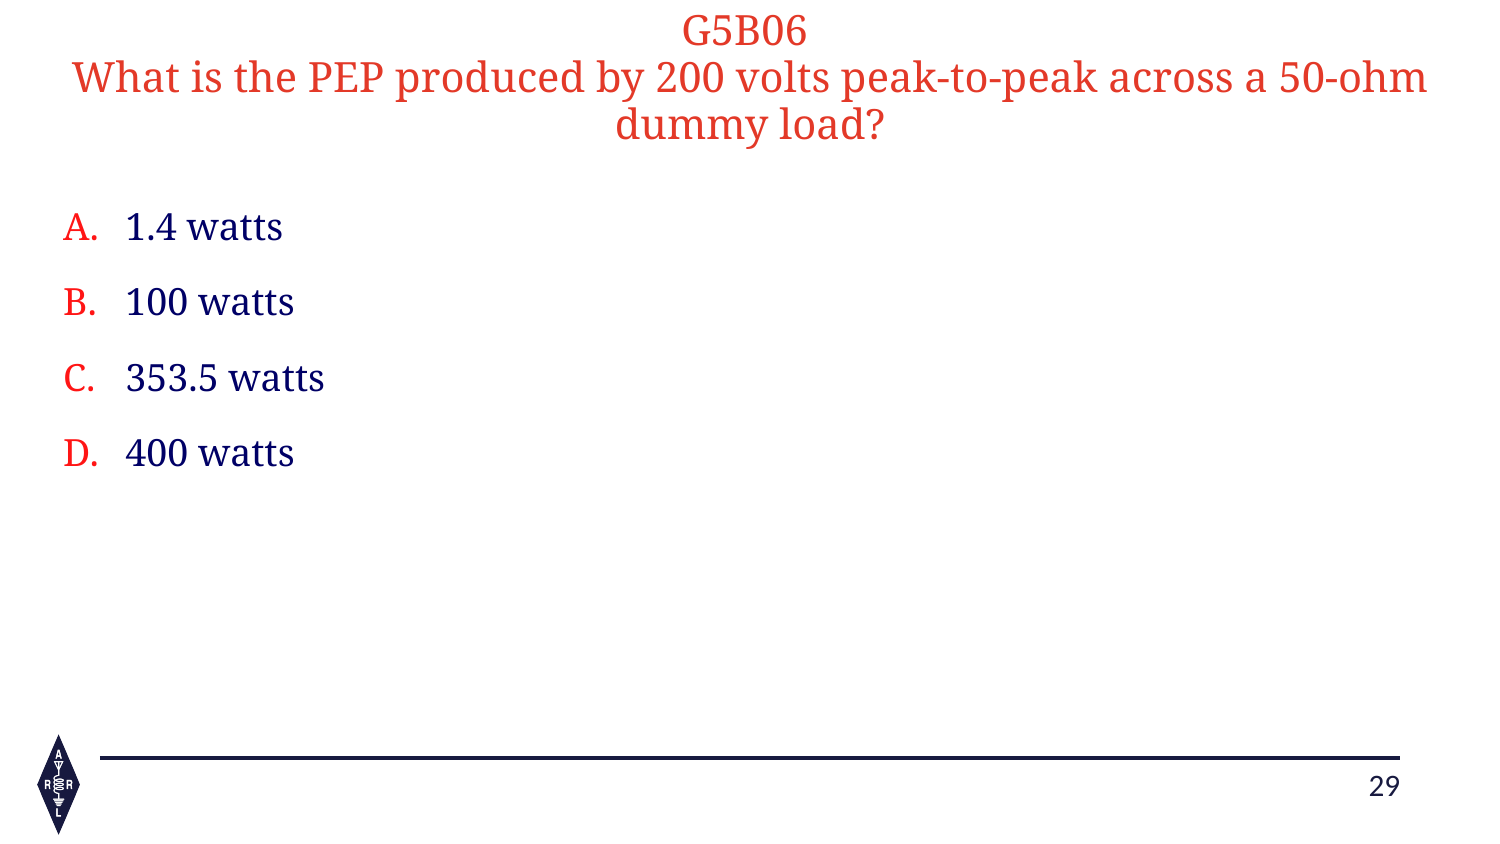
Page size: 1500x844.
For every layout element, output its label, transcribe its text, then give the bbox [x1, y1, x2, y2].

picture [37, 734, 80, 835]
text_box G5B06 What is the PEP produced by 200 volts peak-to-peak across a 50-ohm dummy load? [0, 0, 1500, 174]
slide_number 29 [1302, 761, 1400, 807]
text_box 1.4 watts 100 watts 353.5 watts 400 watts [48, 173, 1424, 718]
